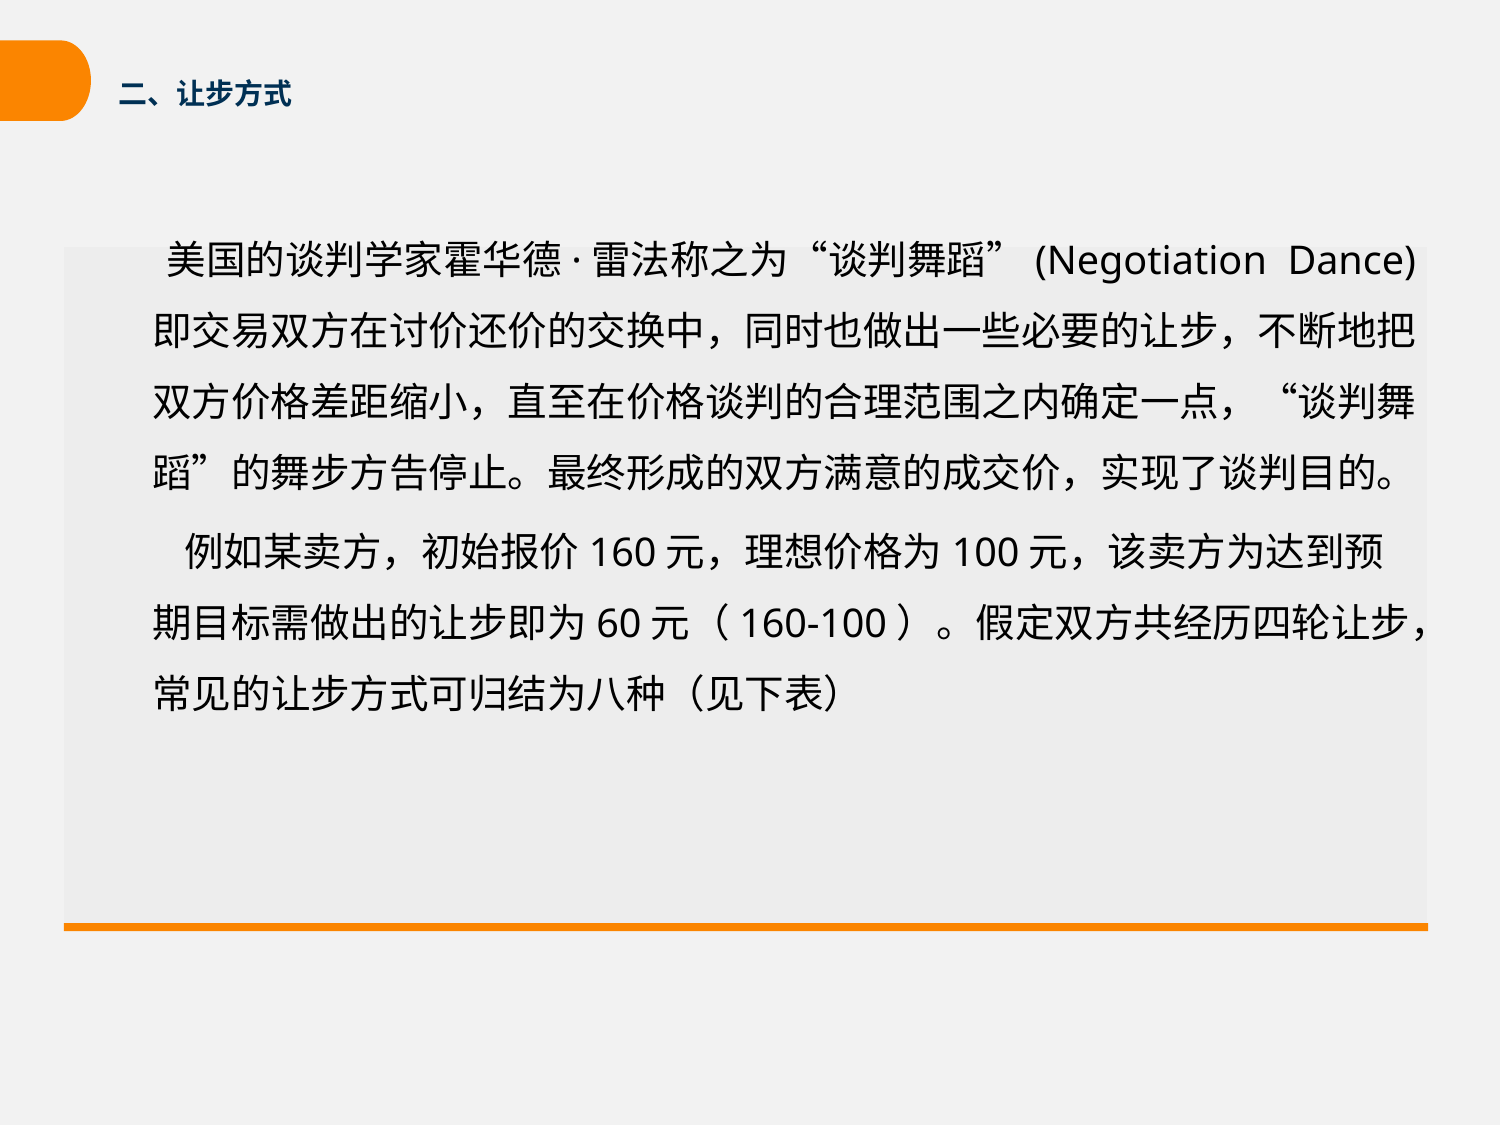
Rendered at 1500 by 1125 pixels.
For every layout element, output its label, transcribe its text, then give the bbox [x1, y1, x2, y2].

title 二、让步方式 [103, 40, 858, 145]
list 美国的谈判学家霍华德·雷法称之为“谈判舞蹈”(Negotiation Dance)即交易双方在讨价还价的交换中，同时也做出一些必要的让步，不断地把双方价格差距缩小，直至在价格谈判的合理范围之内确定一点，“谈判舞蹈”的舞步方告停止。最终形成的双方满意的成交价，实现了谈判目的。 例如某卖方，初始报价160元，理想价格为100元，该卖方为达到预期目标需做出的让步即为60元（160-100）。假定双方共经历四轮让步，常见的让步方式可归结为八种（见下表） [81, 203, 1432, 959]
